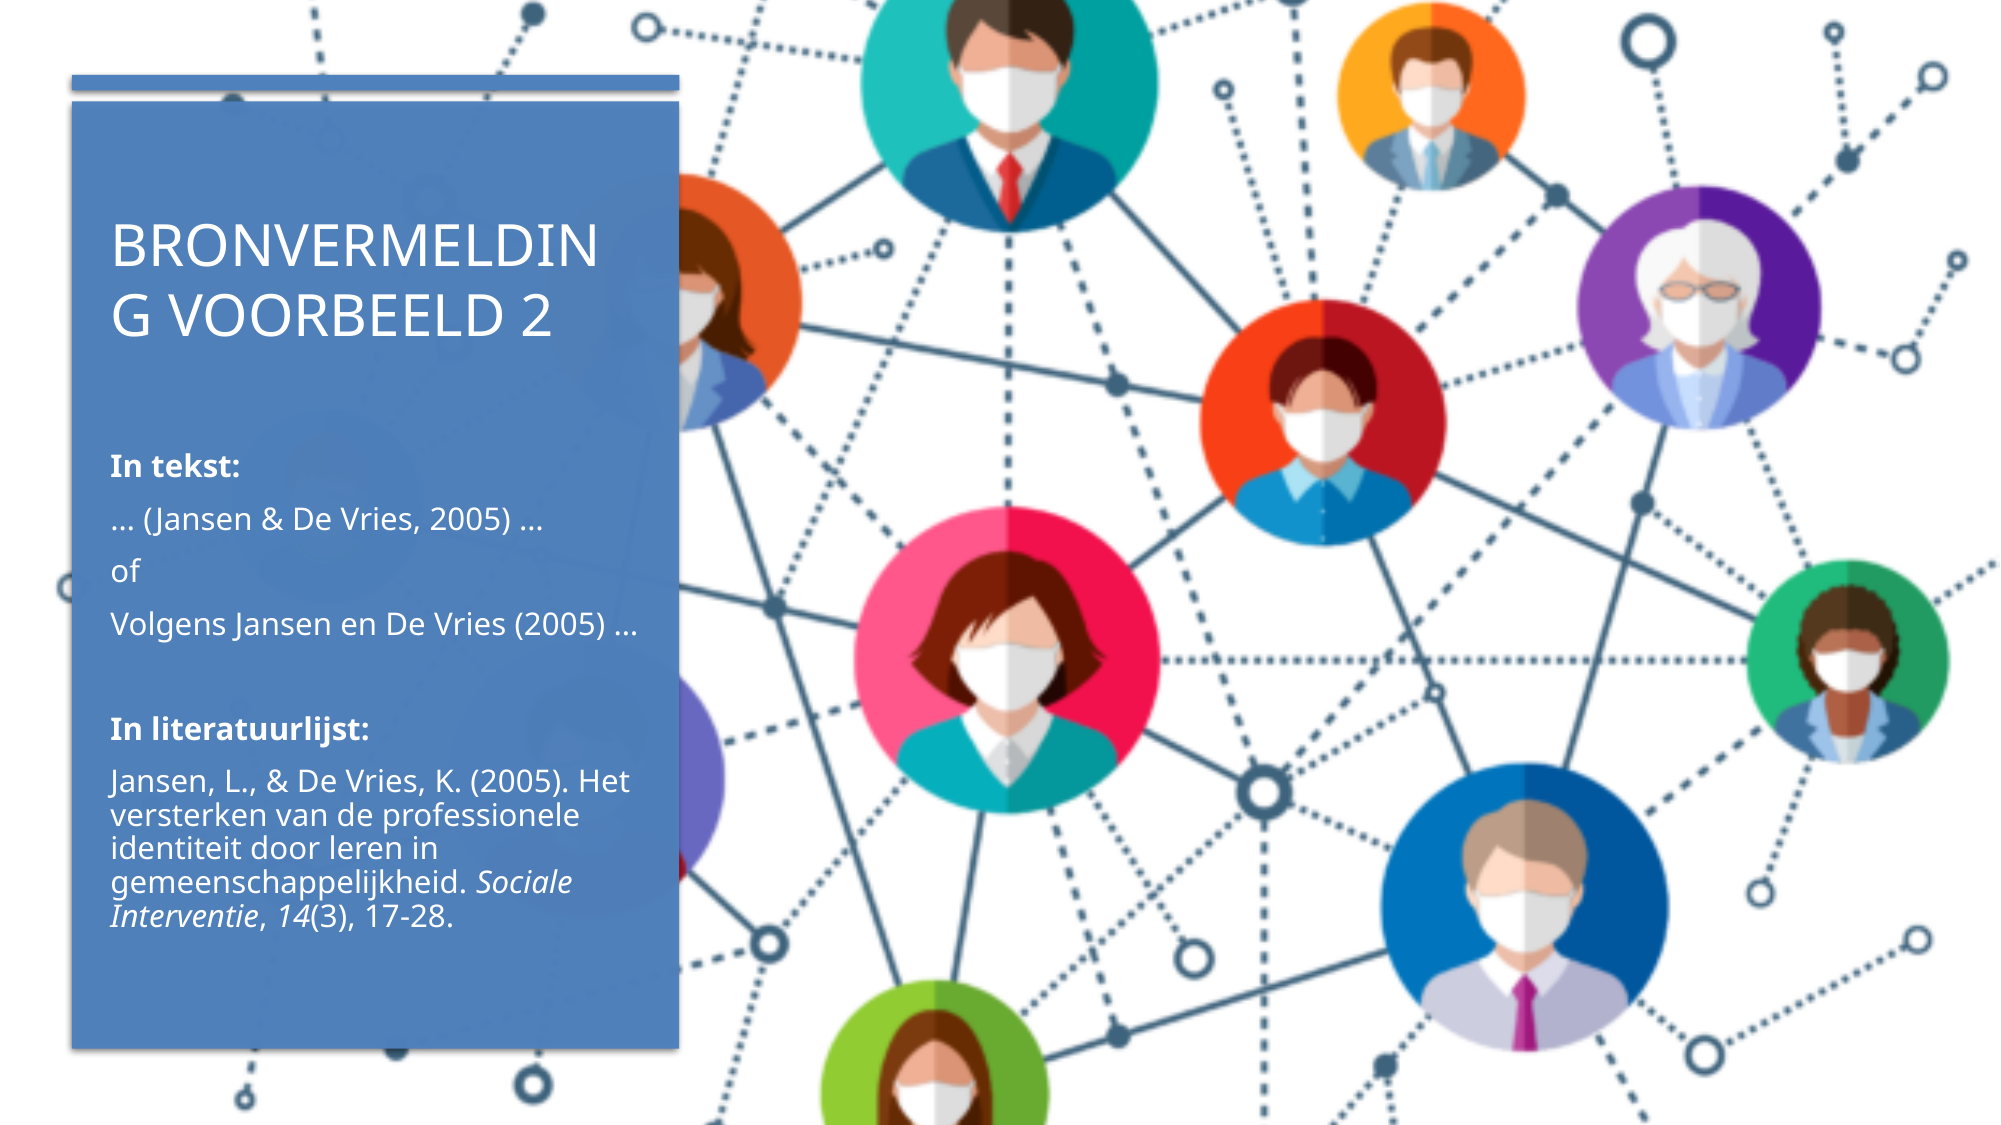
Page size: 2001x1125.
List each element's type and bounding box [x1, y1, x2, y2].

text_box [71, 74, 680, 1049]
picture [0, 0, 2000, 1125]
